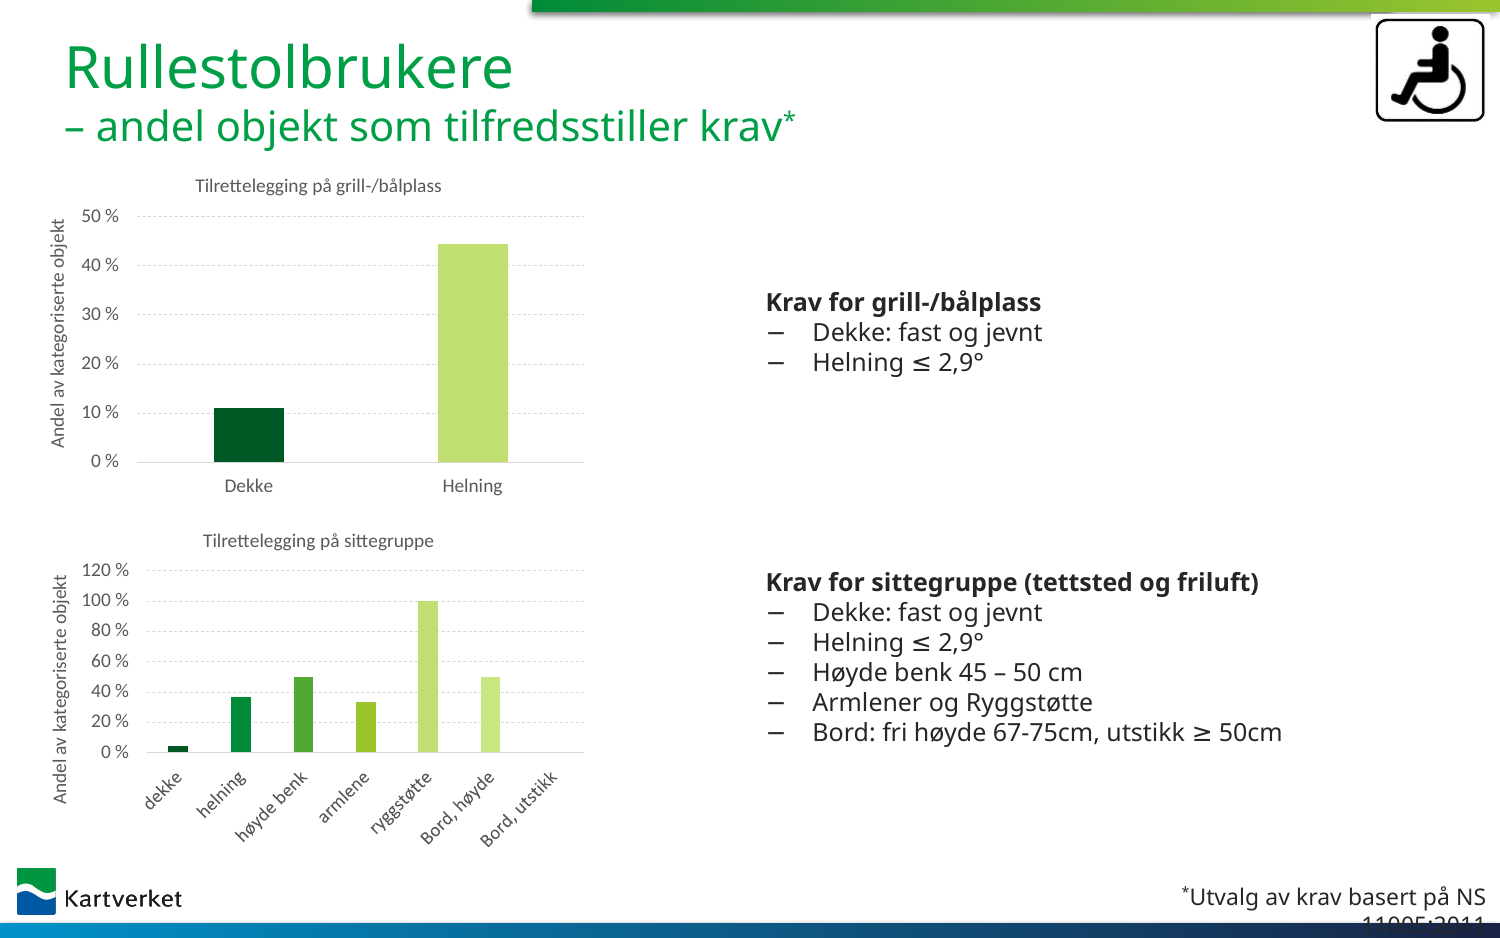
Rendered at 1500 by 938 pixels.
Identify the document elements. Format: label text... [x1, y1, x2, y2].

text_box Krav for grill-/bålplass Dekke: fast og jevnt Helning ≤ 2,9° [750, 279, 1452, 384]
picture [41, 520, 596, 859]
text_box Rullestolbrukere – andel objekt som tilfredsstiller krav* [49, 14, 1431, 158]
text_box *Utvalg av krav basert på NS 11005:2011 [1068, 873, 1500, 938]
picture [1371, 13, 1491, 127]
text_box Krav for sittegruppe (tettsted og friluft) Dekke: fast og jevnt Helning ≤ 2,9° Høyde benk 45 – 50 cm Armlener og Ryggstøtte Bord: fri høyde 67-75cm, utstikk ≥ 50cm [750, 559, 1500, 754]
picture [41, 166, 596, 505]
